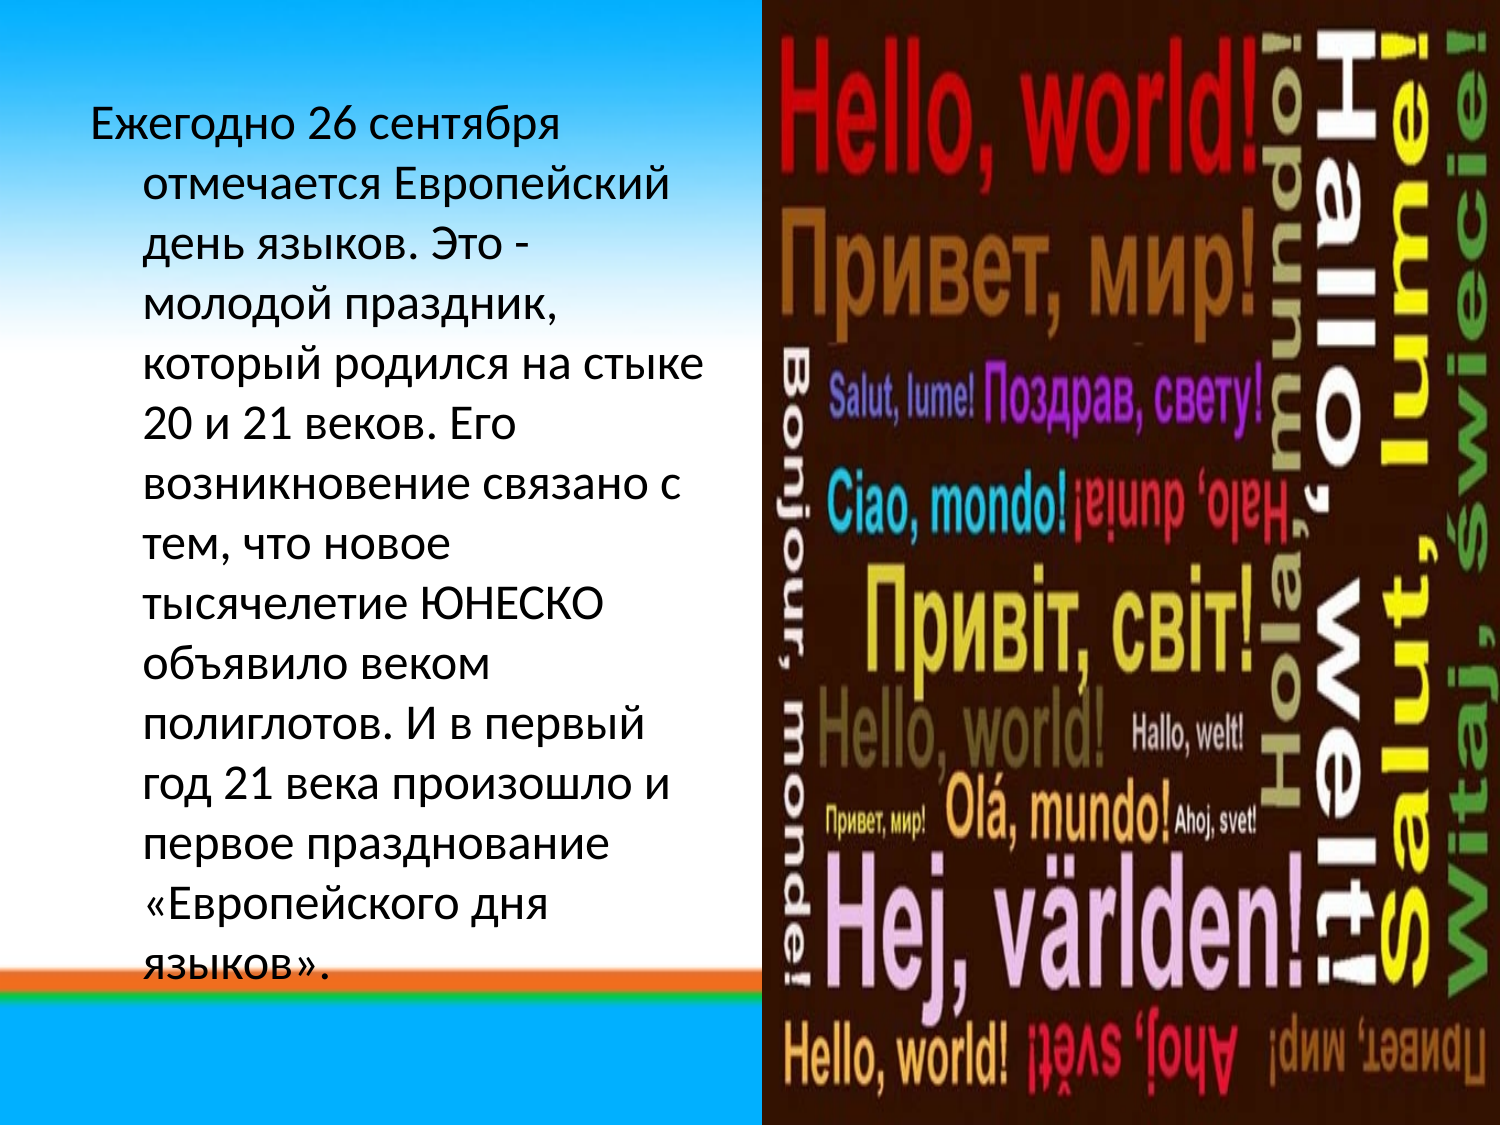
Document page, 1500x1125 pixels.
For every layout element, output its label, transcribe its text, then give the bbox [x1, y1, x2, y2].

list Ежегодно 26 сентября отмечается Европейский день языков. Это - молодой праздник, который родился на стыке 20 и 21 веков. Его возникновение связано с тем, что новое тысячелетие ЮНЕСКО объявило веком полиглотов. И в первый год 21 века произошло и первое празднование «Европейского дня языков». [74, 81, 738, 1006]
picture [0, 39, 762, 1004]
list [762, 0, 1500, 1125]
